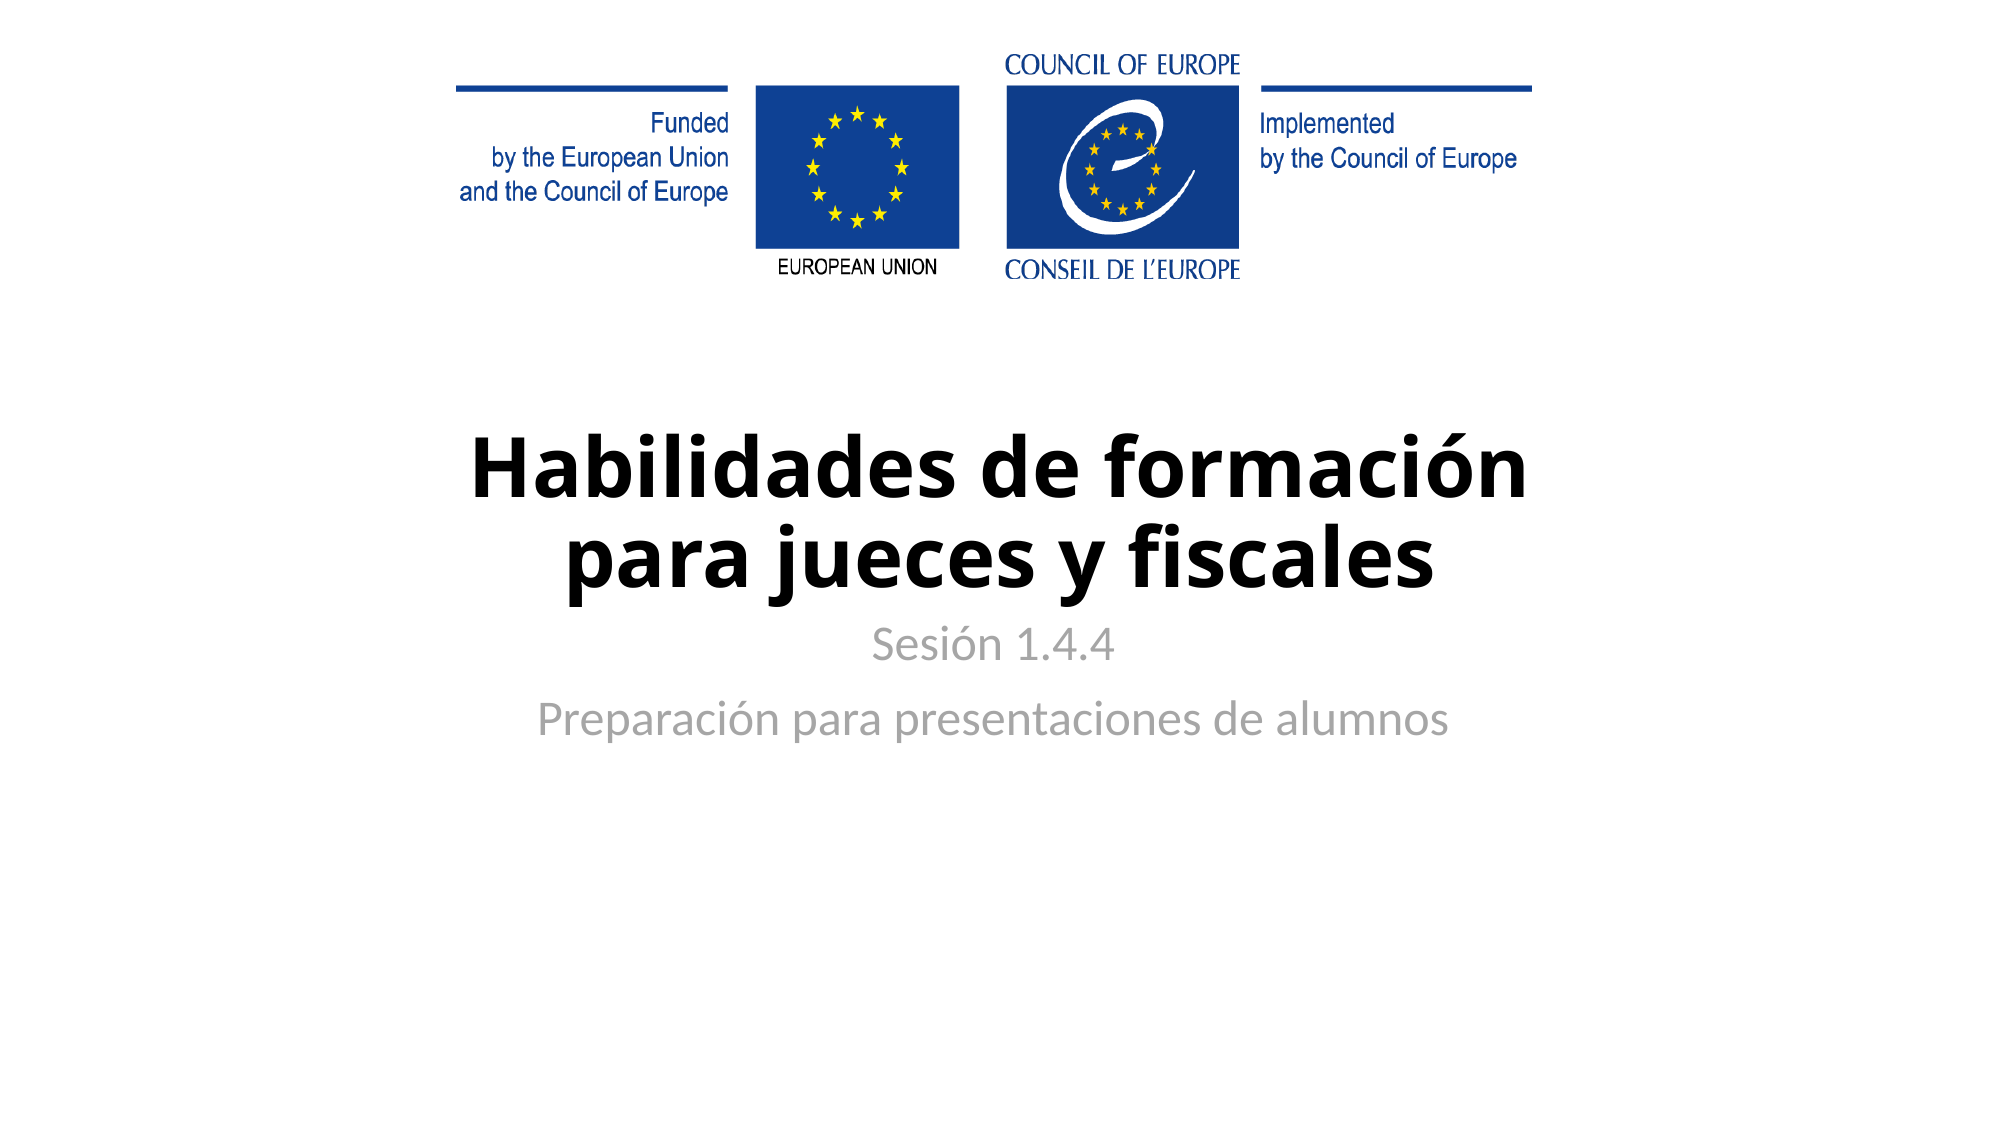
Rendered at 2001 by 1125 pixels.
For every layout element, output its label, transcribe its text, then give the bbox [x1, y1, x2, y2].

title Habilidades de formación para jueces y fiscales [362, 278, 1638, 614]
picture [456, 54, 1532, 279]
subtitle Sesión 1.4.4 Preparación para presentaciones de alumnos [468, 614, 1519, 898]
